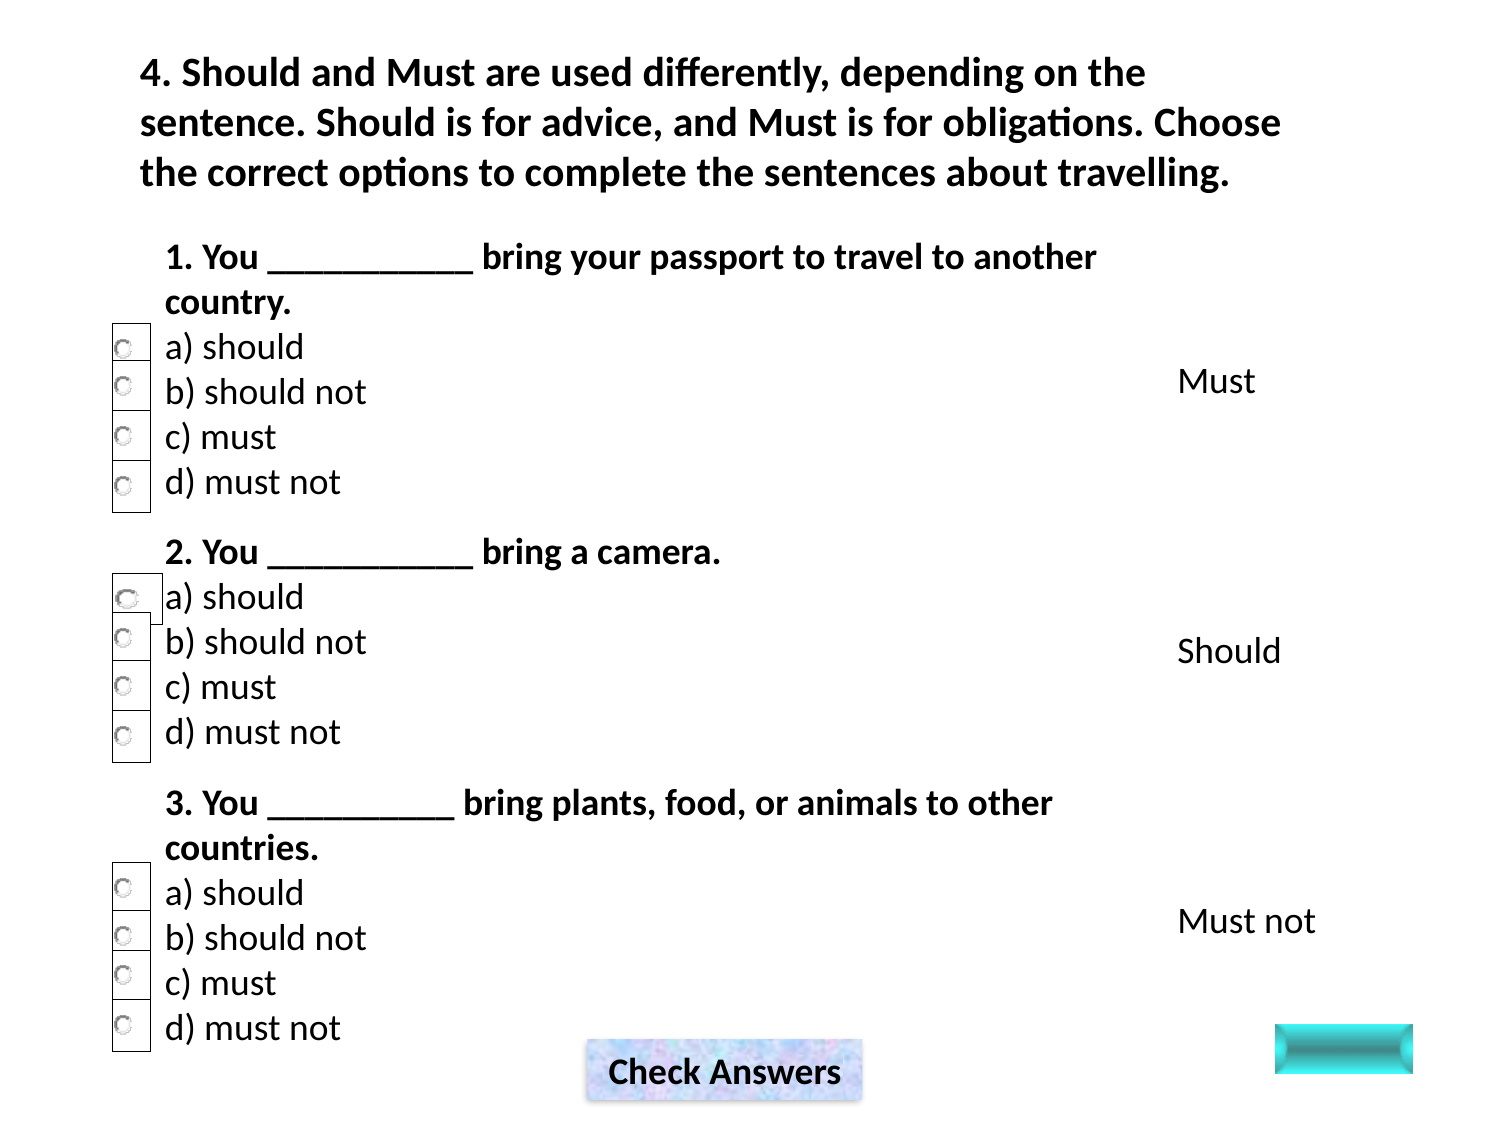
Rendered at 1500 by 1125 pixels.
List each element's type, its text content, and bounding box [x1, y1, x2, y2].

text_box Check Answers [587, 1039, 863, 1100]
picture [1274, 1024, 1413, 1074]
text_box 4. Should and Must are used differently, depending on the sentence. Should is for advice, and Must is for obligations. Choose the correct options to complete the sentences about travelling. [124, 37, 1338, 203]
text_box Must Should Must not [1162, 348, 1413, 949]
text_box 1. You ___________ bring your passport to travel to another country. a) should b) should not c) must d) must not 2. You ___________ bring a camera. a) should b) should not c) must d) must not 3. You __________ bring plants, food, or animals to other countries. a) should b) should not c) must d) must not [149, 224, 1125, 1055]
